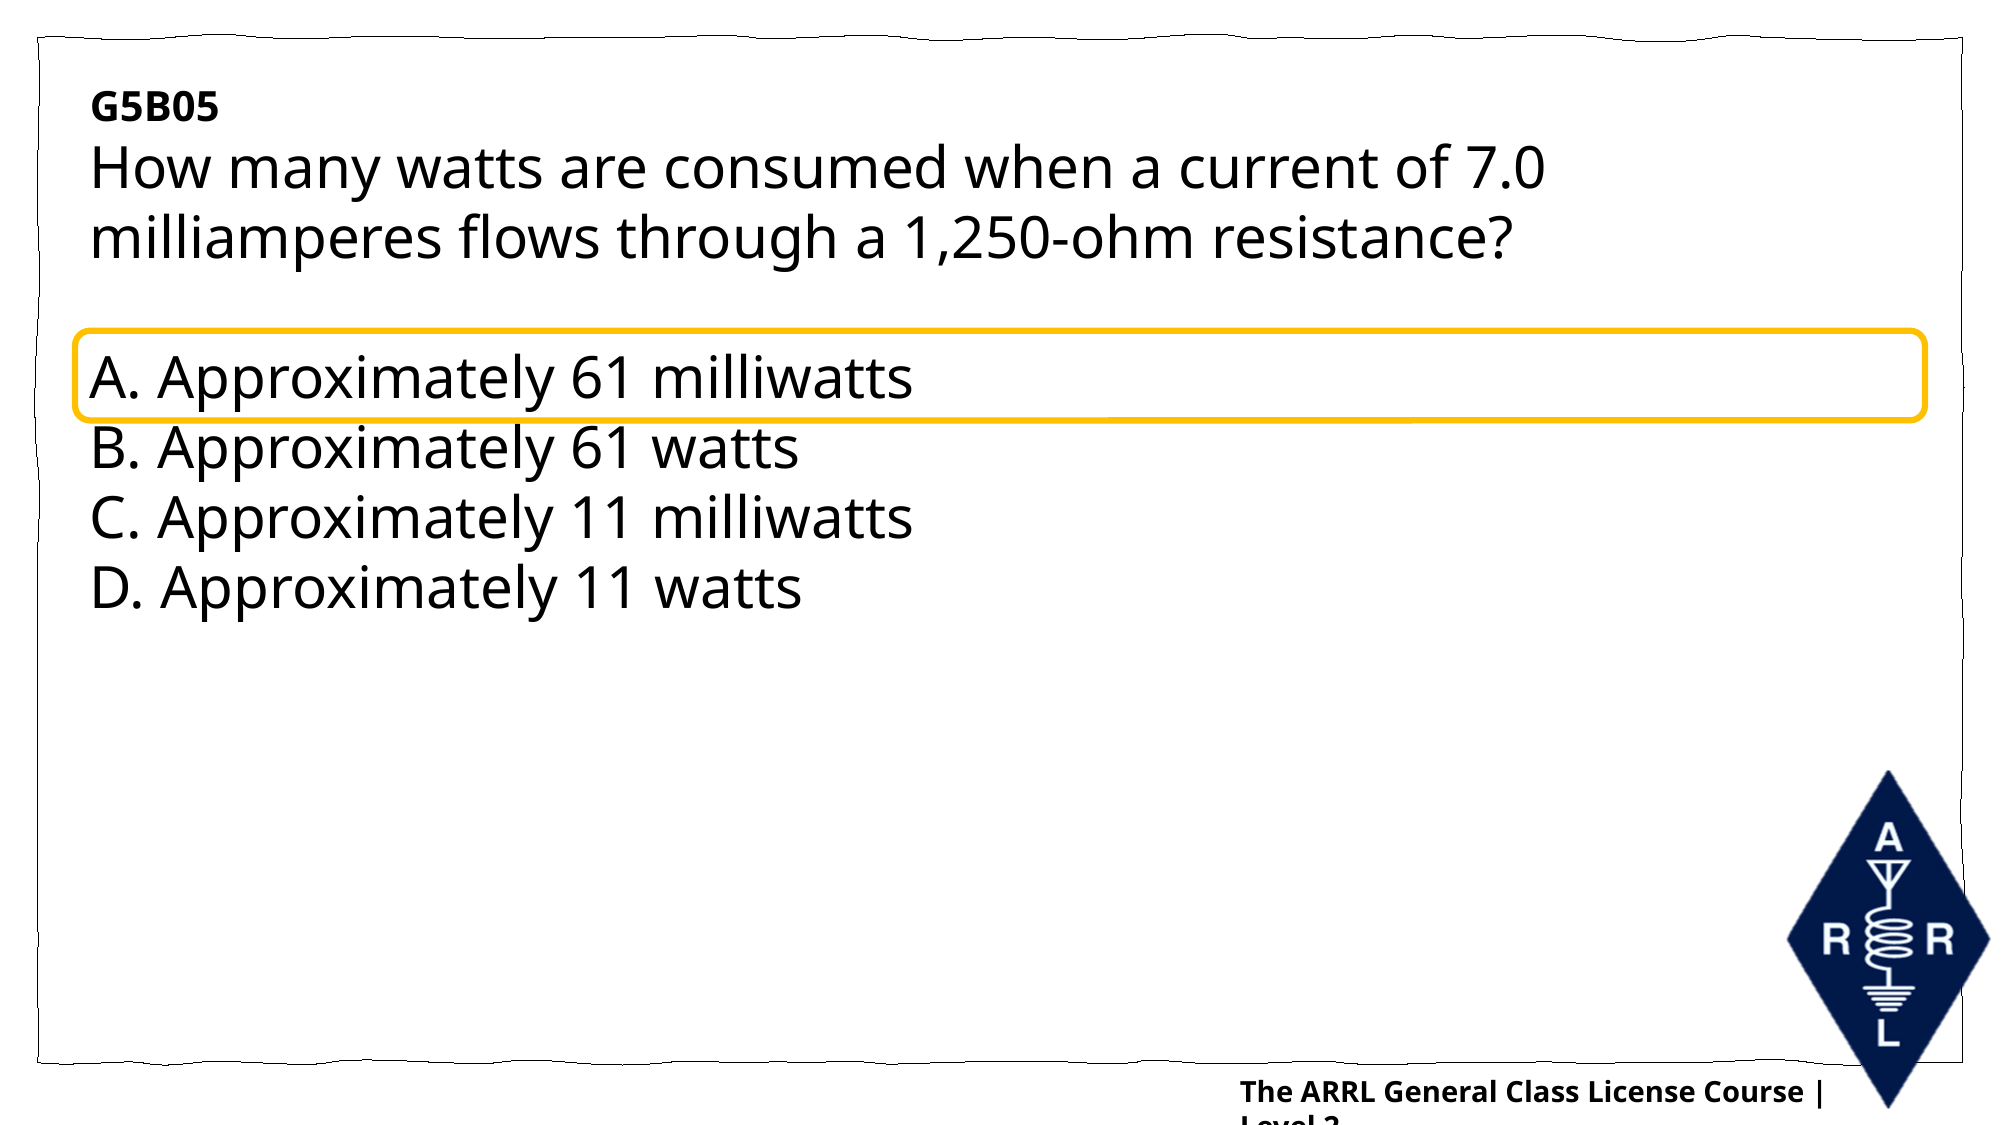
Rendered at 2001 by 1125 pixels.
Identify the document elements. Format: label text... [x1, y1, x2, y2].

text_box G5B05 How many watts are consumed when a current of 7.0 milliamperes flows through a 1,250-ohm resistance? A. Approximately 61 milliwatts B. Approximately 61 watts C. Approximately 11 milliwatts D. Approximately 11 watts [75, 72, 1850, 337]
text_box [73, 329, 1927, 422]
text_box G5B05 How many watts are consumed when a current of 7.0 milliamperes flows through a 1,250-ohm resistance? A. Approximately 61 milliwatts B. Approximately 61 watts C. Approximately 11 milliwatts D. Approximately 11 watts [75, 414, 1850, 628]
picture [1773, 752, 1999, 1125]
